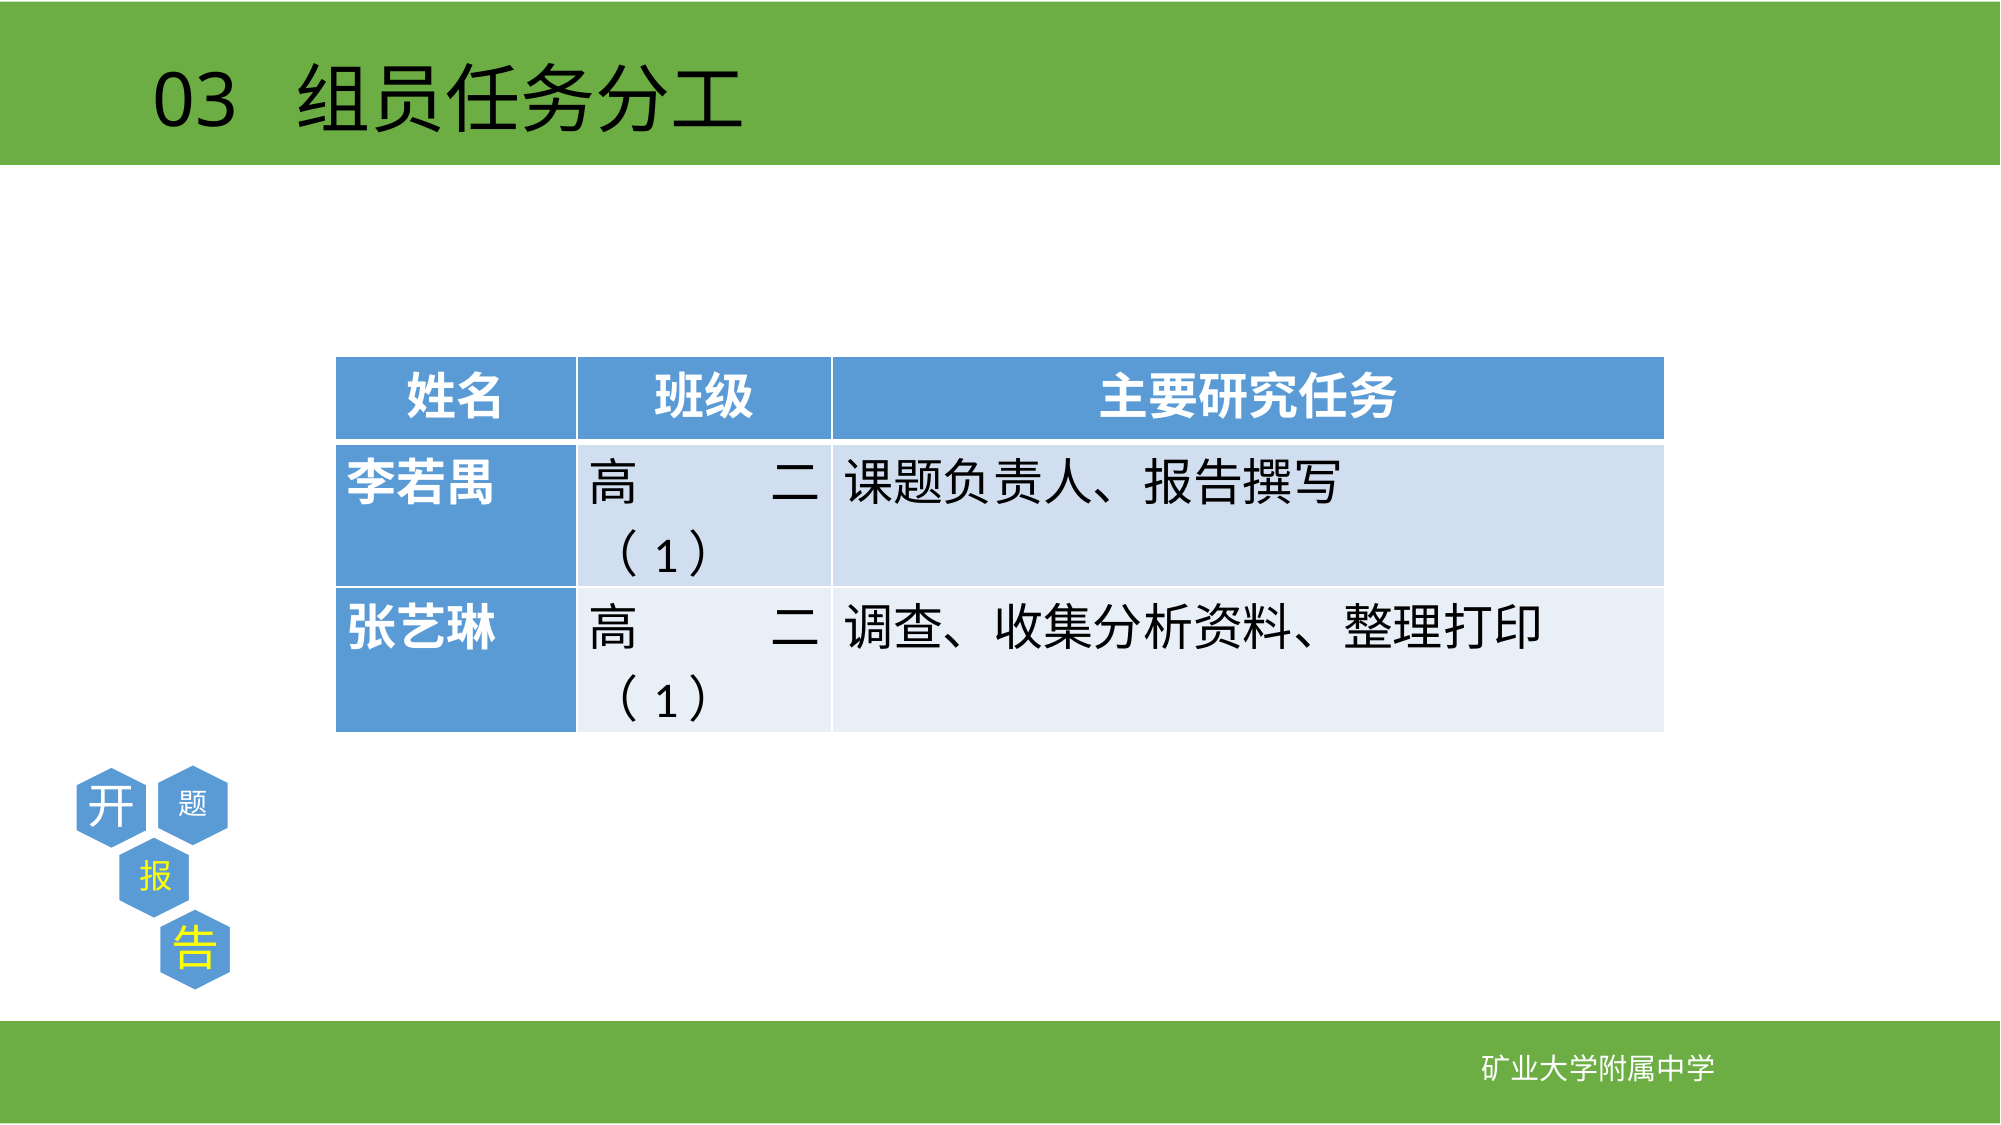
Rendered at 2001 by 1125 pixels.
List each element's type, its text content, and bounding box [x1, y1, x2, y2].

table_cell 张艺琳 [336, 588, 576, 732]
table_header 姓名 [336, 357, 576, 439]
table_cell 高二（1） [578, 445, 831, 586]
table_cell 李若禺 [336, 445, 576, 586]
table_cell 课题负责人、报告撰写 [833, 445, 1664, 586]
table_header 主要研究任务 [833, 357, 1664, 439]
table_header 班级 [578, 357, 831, 439]
title 03 组员任务分工 [137, 50, 1863, 154]
table_cell 调查、收集分析资料、整理打印 [833, 588, 1664, 732]
table_cell 高二（1） [578, 588, 831, 732]
